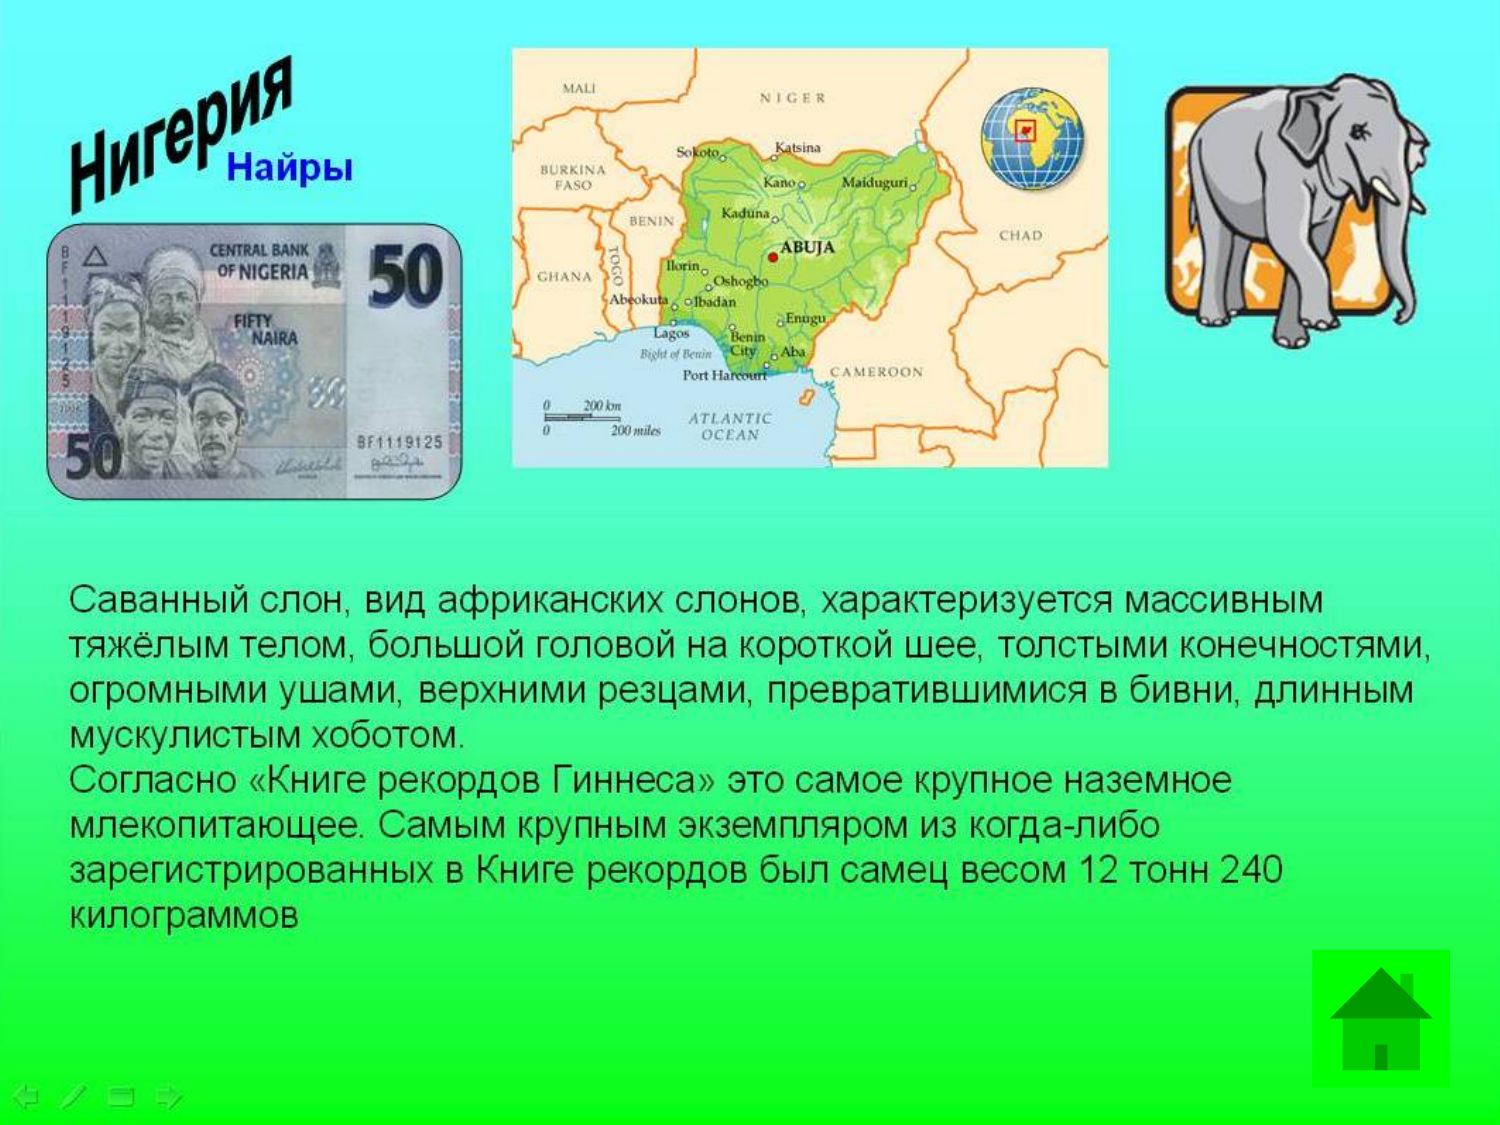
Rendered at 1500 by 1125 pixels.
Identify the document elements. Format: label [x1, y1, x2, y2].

picture [0, 0, 1500, 1125]
text_box [1312, 949, 1450, 1088]
